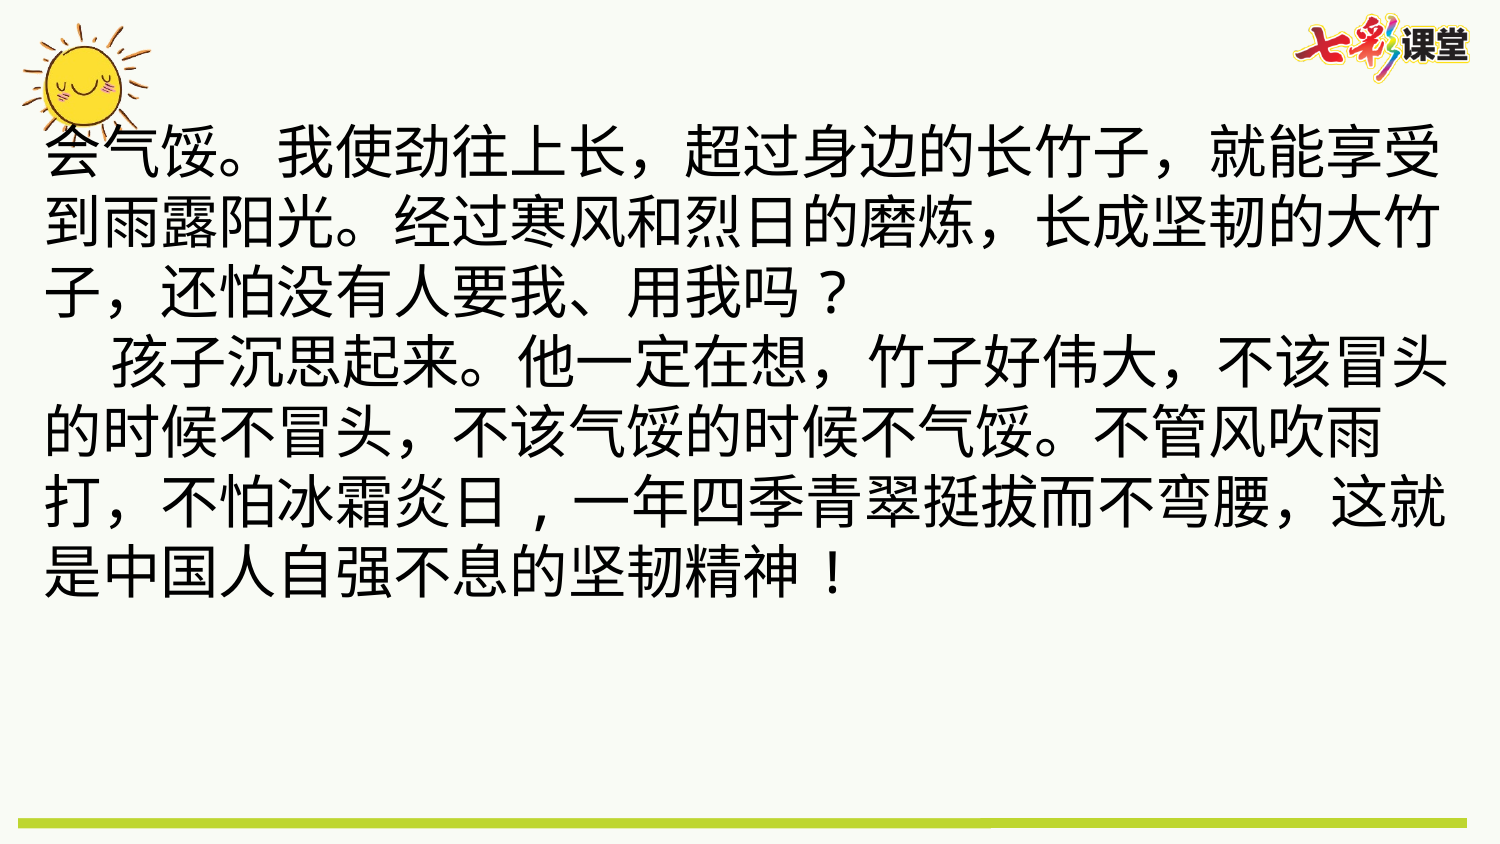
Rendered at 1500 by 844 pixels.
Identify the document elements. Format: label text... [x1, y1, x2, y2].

picture [1291, 9, 1472, 87]
picture [18, 771, 1467, 844]
picture [0, 0, 173, 172]
text_box 会气馁。我使劲往上长，超过身边的长竹子，就能享受 到雨露阳光。经过寒风和烈日的磨炼，长成坚韧的大竹子，还怕没有人要我、用我吗? 孩子沉思起来。他一定在想，竹子好伟大，不该冒头的时候不冒头，不该气馁的时候不气馁。不管风吹雨打，不怕冰霜炎日,一年四季青翠挺拔而不弯腰，这就是中国人自强不息的坚韧精神! [29, 108, 1500, 613]
